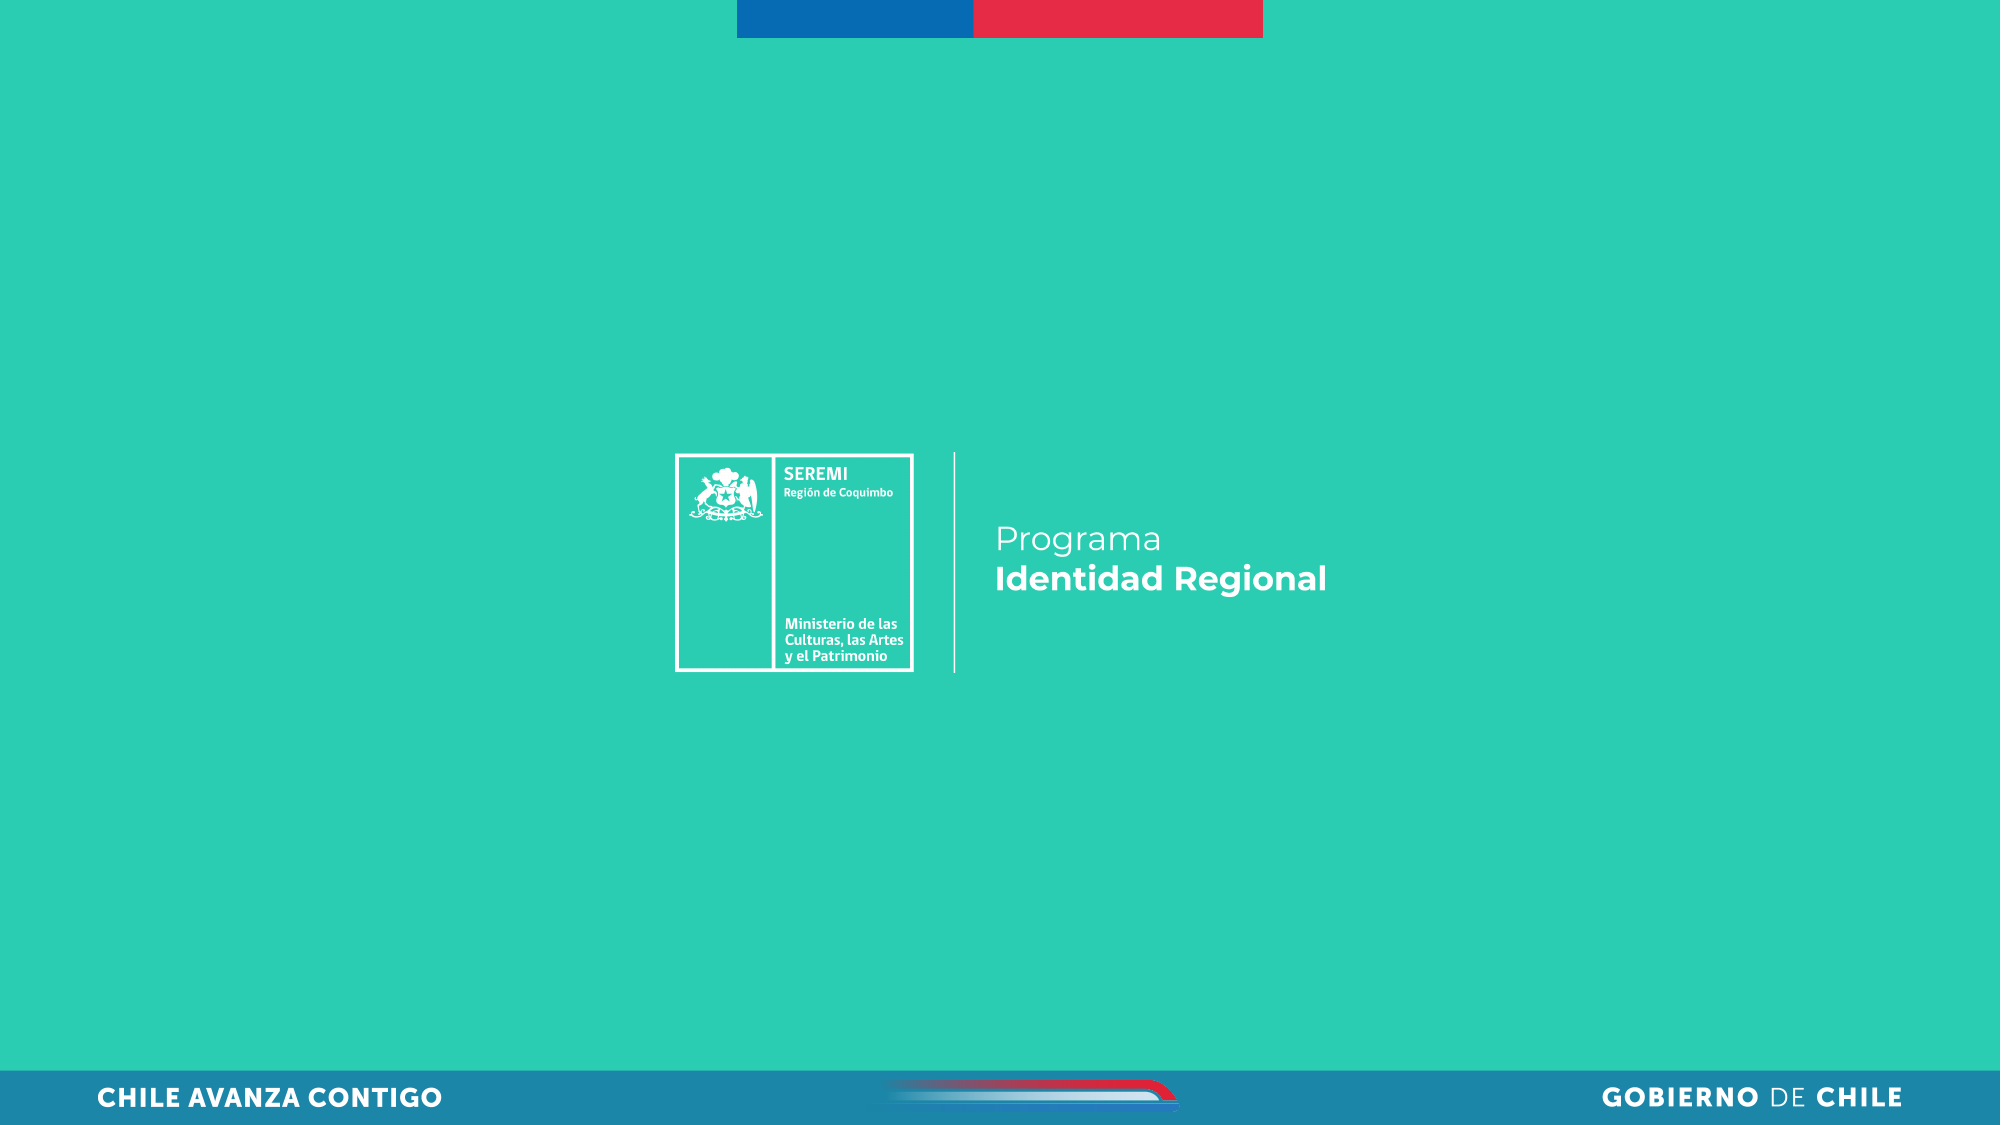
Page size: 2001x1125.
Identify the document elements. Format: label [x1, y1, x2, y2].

text_box [0, 1070, 2000, 1125]
picture [0, 0, 2000, 1070]
picture [98, 1080, 1902, 1112]
